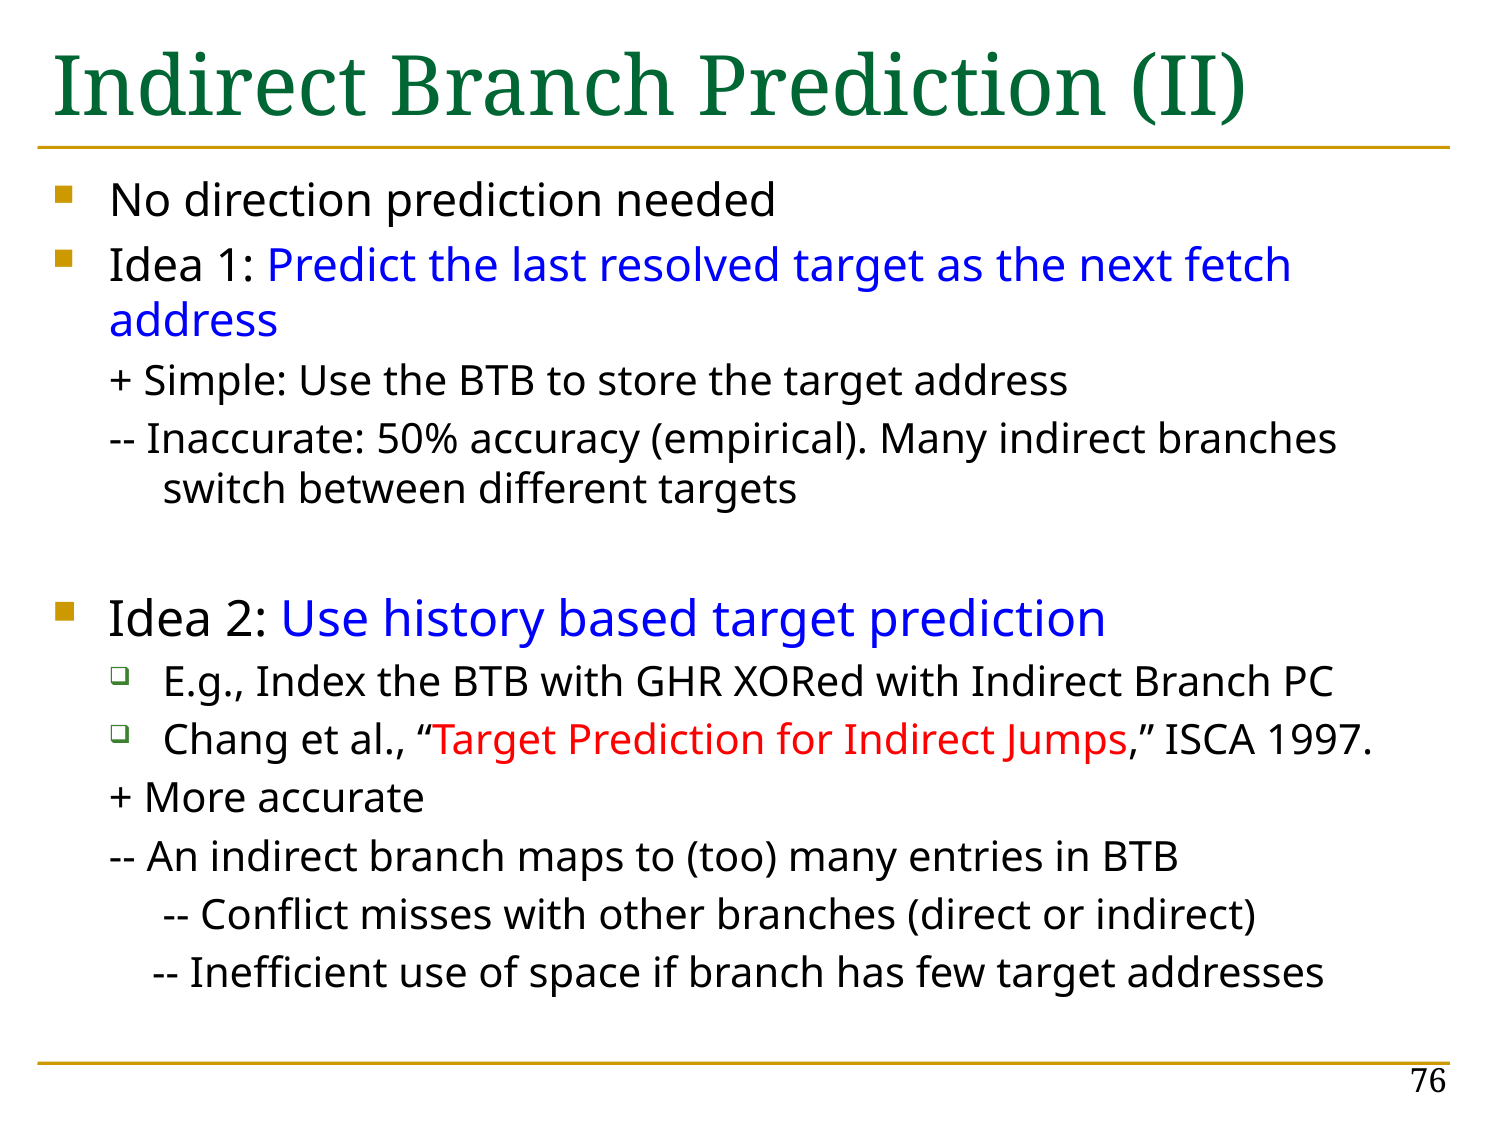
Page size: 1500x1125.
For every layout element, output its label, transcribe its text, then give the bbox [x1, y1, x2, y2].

list No direction prediction needed Idea 1: Predict the last resolved target as the next fetch address + Simple: Use the BTB to store the target address -- Inaccurate: 50% accuracy (empirical). Many indirect branches switch between different targets Idea 2: Use history based target prediction E.g., Index the BTB with GHR XORed with Indirect Branch PC Chang et al., “Target Prediction for Indirect Jumps,” ISCA 1997. + More accurate -- An indirect branch maps to (too) many entries in BTB -- Conflict misses with other branches (direct or indirect) -- Inefficient use of space if branch has few target addresses [37, 163, 1450, 1016]
slide_number 76 [1111, 1036, 1462, 1112]
title Indirect Branch Prediction (II) [37, 24, 1450, 163]
